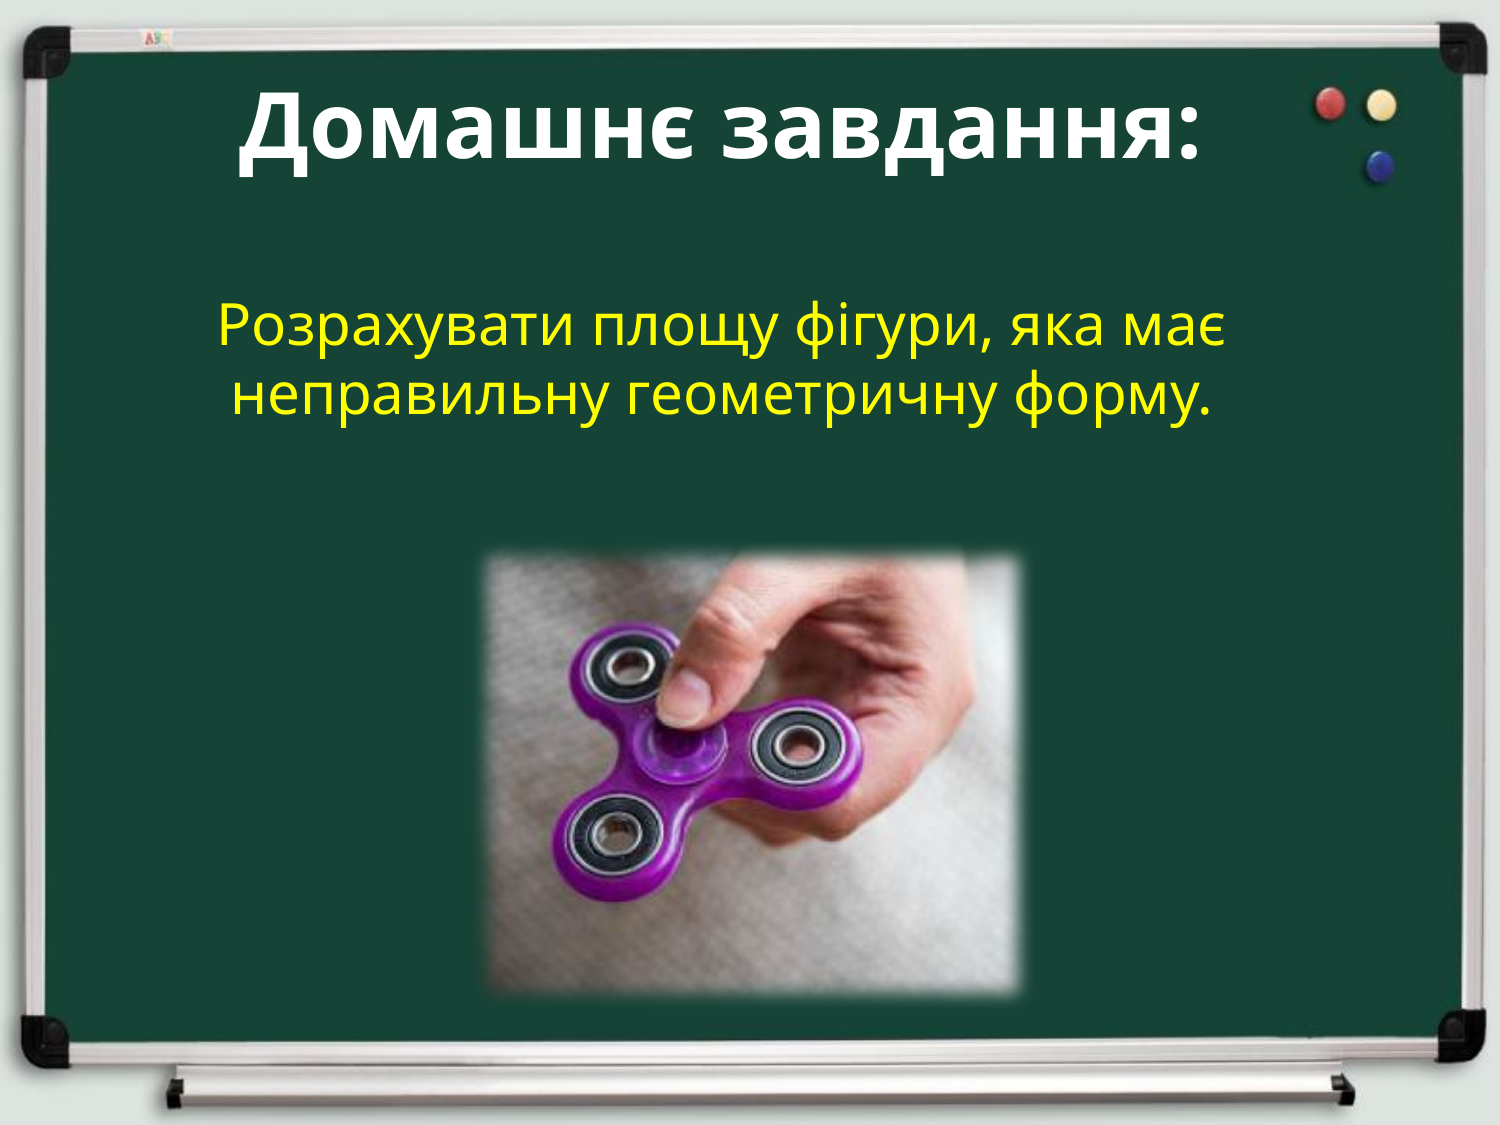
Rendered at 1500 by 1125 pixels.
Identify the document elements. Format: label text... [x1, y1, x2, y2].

title Домашнє завдання: Розрахувати площу фігури, яка має неправильну геометричну форму. [46, 257, 1398, 446]
picture [0, 0, 1500, 1125]
